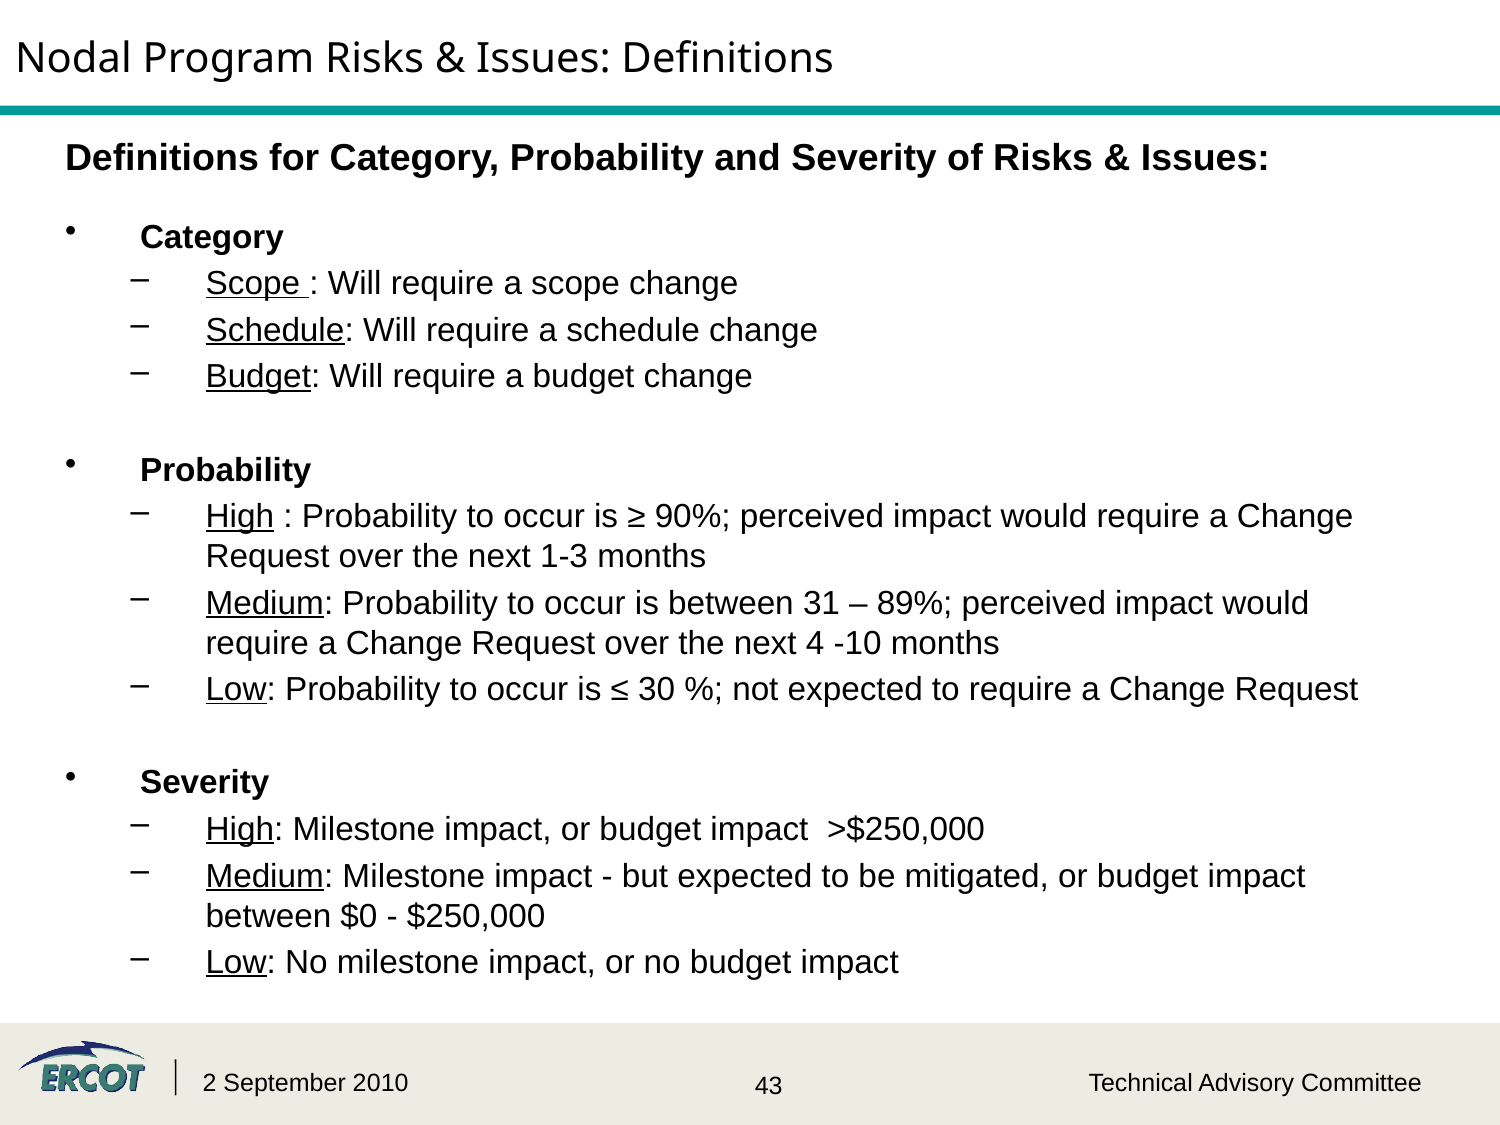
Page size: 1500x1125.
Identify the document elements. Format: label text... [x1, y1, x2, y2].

title Nodal Program Risks & Issues: Definitions [0, 0, 1451, 113]
footer Technical Advisory Committee [1024, 1059, 1438, 1125]
picture [10, 1031, 151, 1111]
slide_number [187, 1059, 538, 1125]
list Definitions for Category, Probability and Severity of Risks & Issues: Category Scope : Will require a scope change Schedule: Will require a schedule change Budget: Will require a budget change Probability High : Probability to occur is ≥ 90%; perceived impact would require a Change Request over the next 1-3 months Medium: Probability to occur is between 31 – 89%; perceived impact would require a Change Request over the next 4 -10 months Low: Probability to occur is ≤ 30 %; not expected to require a Change Request Severity High: Milestone impact, or budget impact >$250,000 Medium: Milestone impact - but expected to be mitigated, or budget impact between $0 - $250,000 Low: No milestone impact, or no budget impact [49, 124, 1438, 1038]
